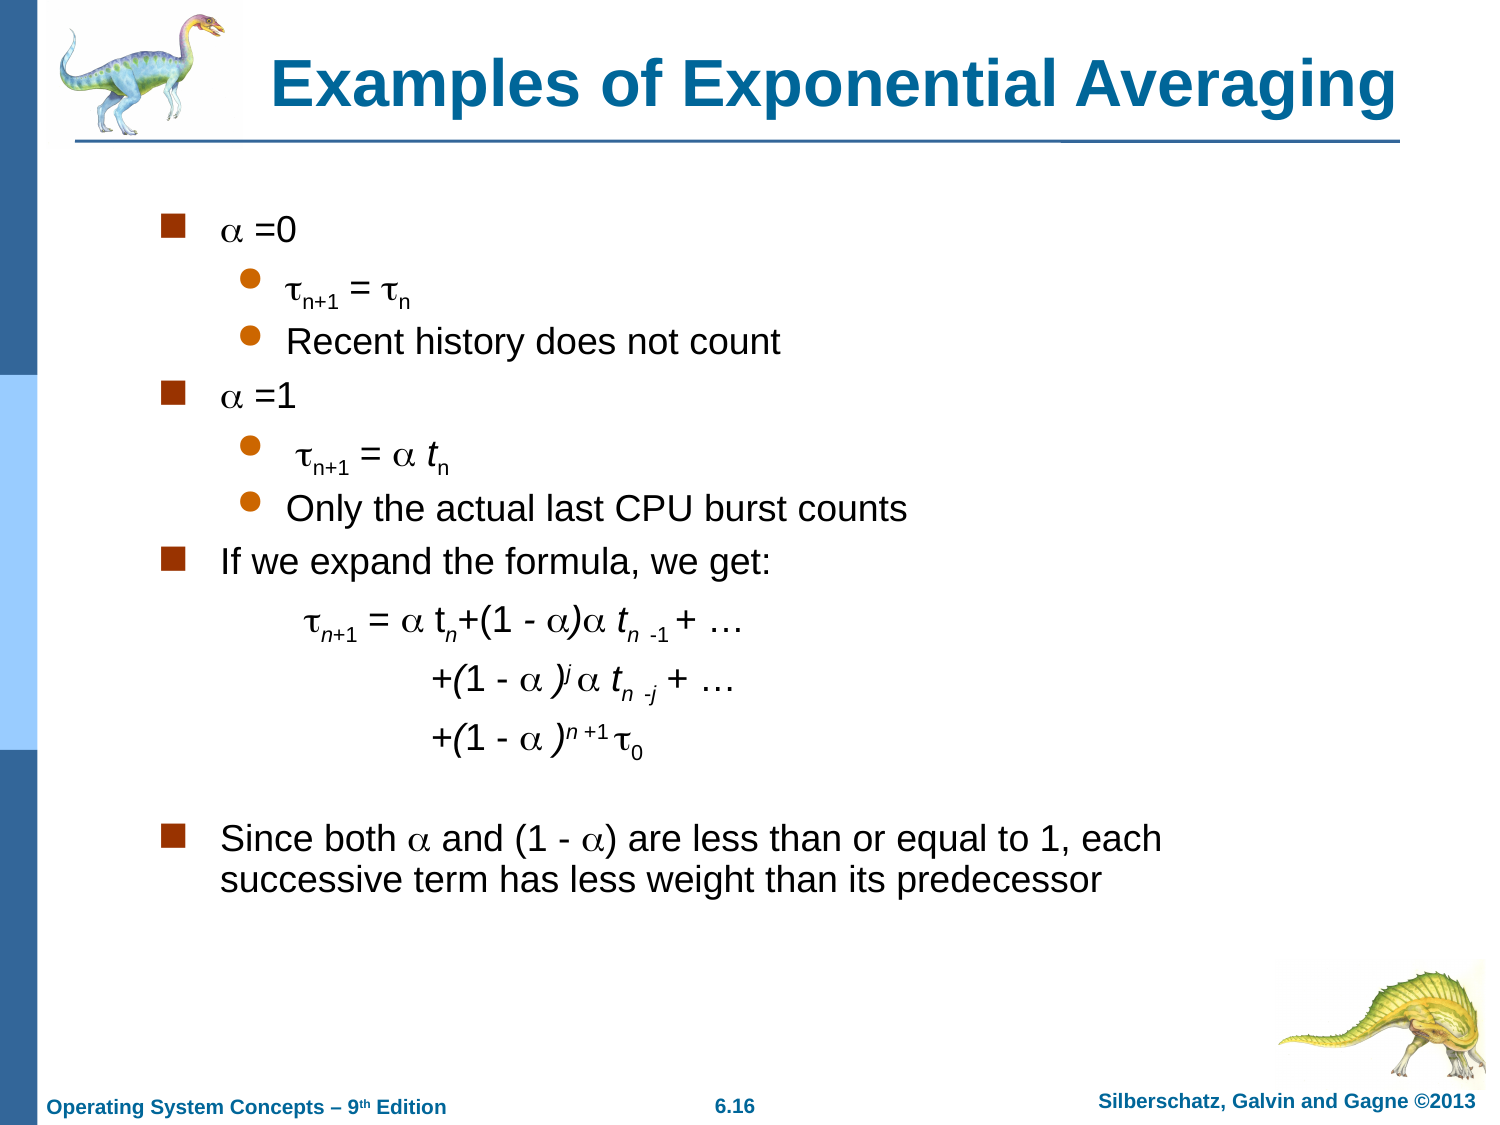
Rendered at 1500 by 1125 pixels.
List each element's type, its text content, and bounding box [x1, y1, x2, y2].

title Examples of Exponential Averaging [223, 33, 1446, 128]
list  =0 n+1 = n Recent history does not count  =1 n+1 =  tn Only the actual last CPU burst counts If we expand the formula, we get: n+1 =  tn+(1 - ) tn -1 + … +(1 -  )j  tn -j + … +(1 -  )n +1 0 Since both  and (1 - ) are less than or equal to 1, each successive term has less weight than its predecessor [148, 202, 1338, 946]
picture [46, 0, 243, 149]
picture [1275, 959, 1486, 1090]
